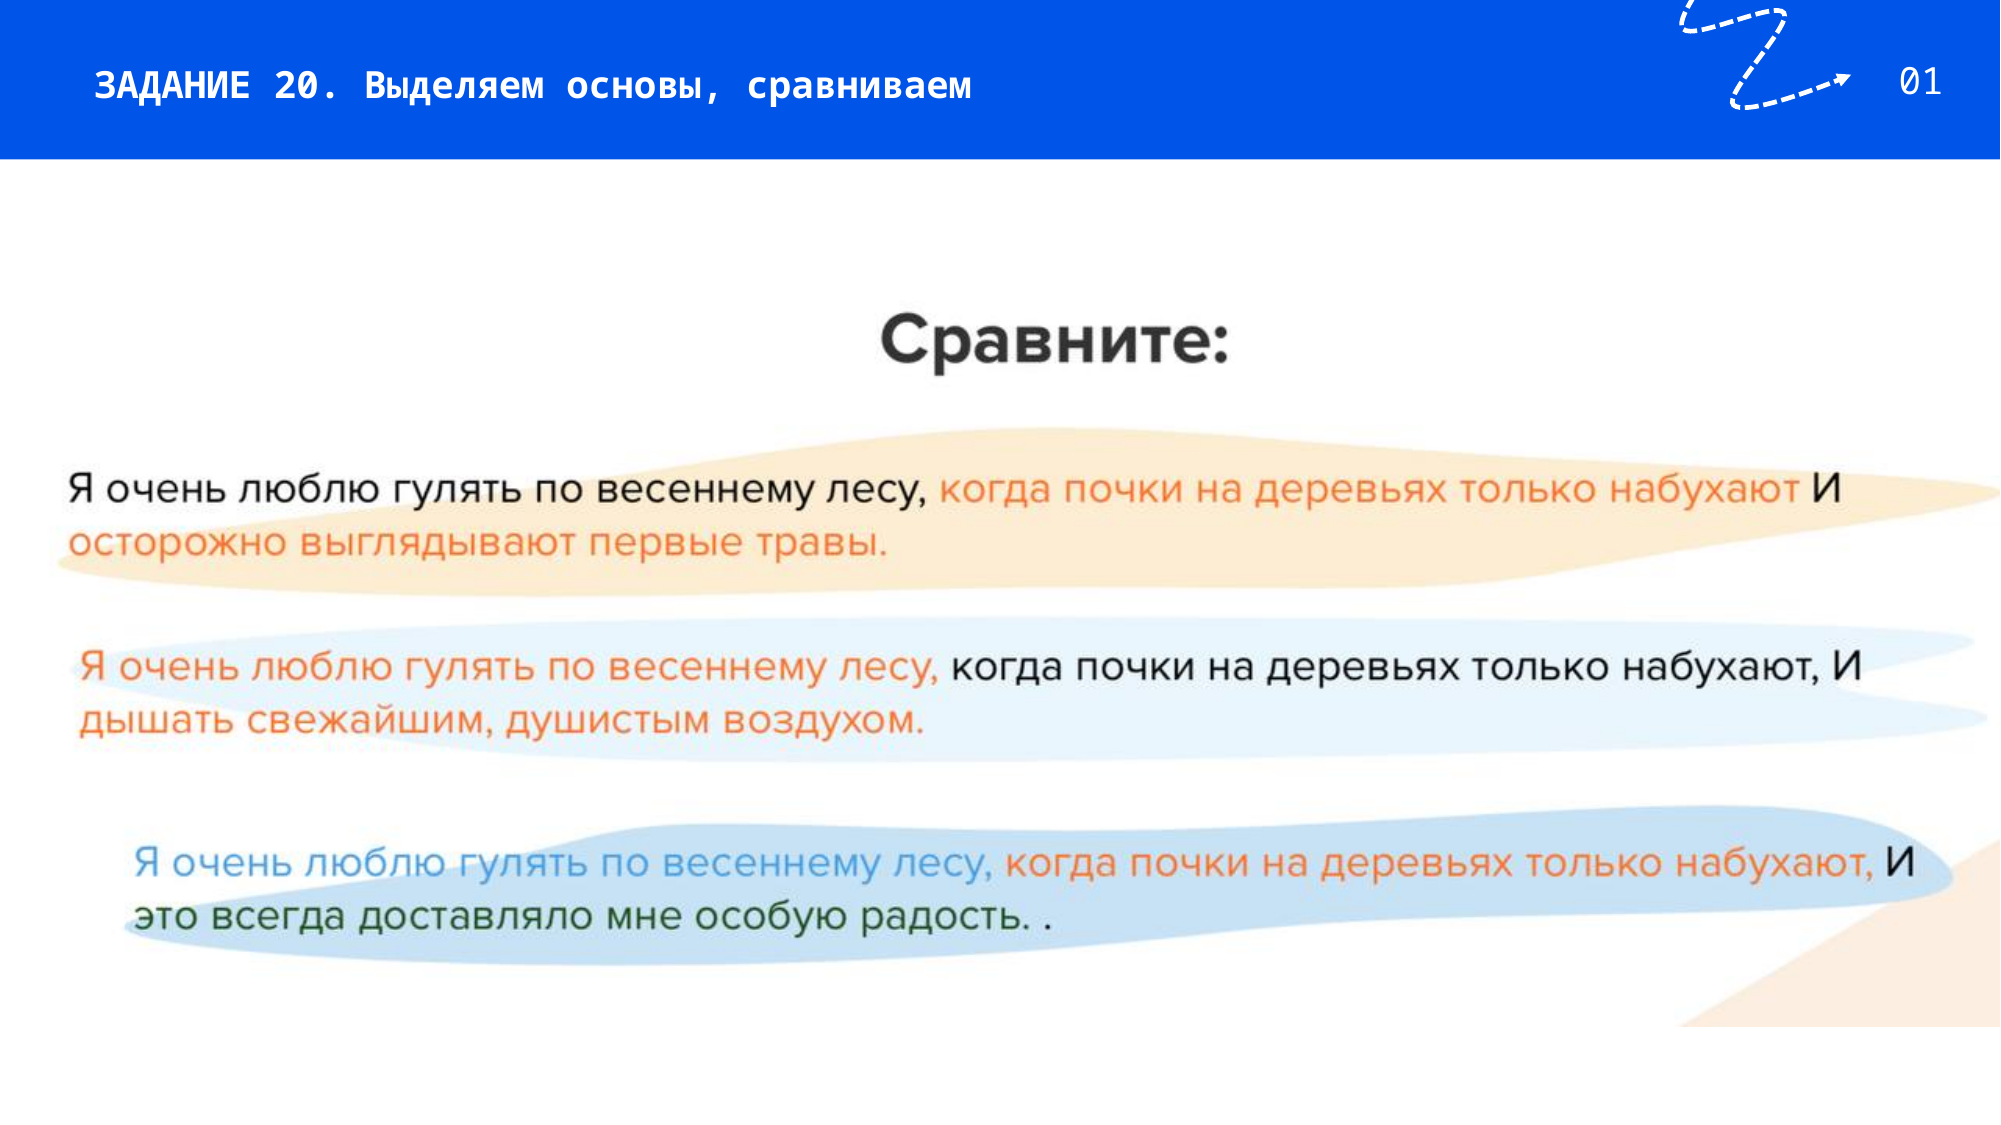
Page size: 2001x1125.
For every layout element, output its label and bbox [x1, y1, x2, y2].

picture [0, 275, 2000, 1027]
text_box [0, 0, 2000, 160]
